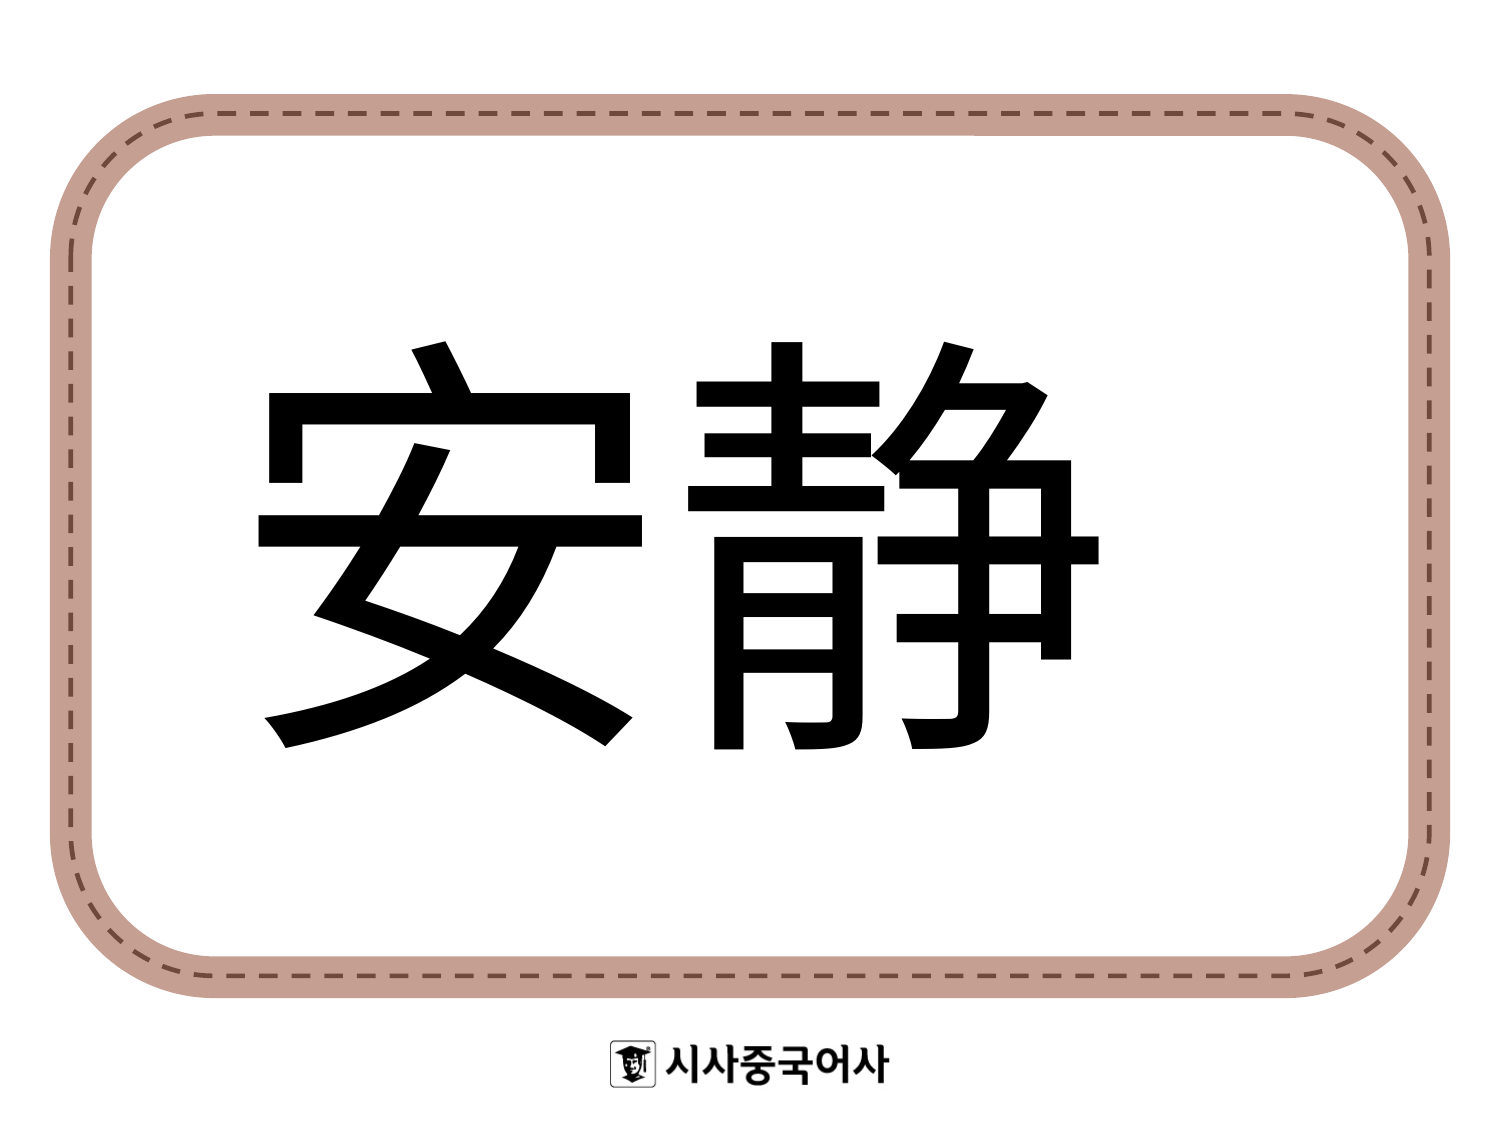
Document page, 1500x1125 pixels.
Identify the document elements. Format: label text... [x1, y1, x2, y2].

text_box 安静 [145, 189, 1354, 853]
picture [602, 1034, 898, 1094]
